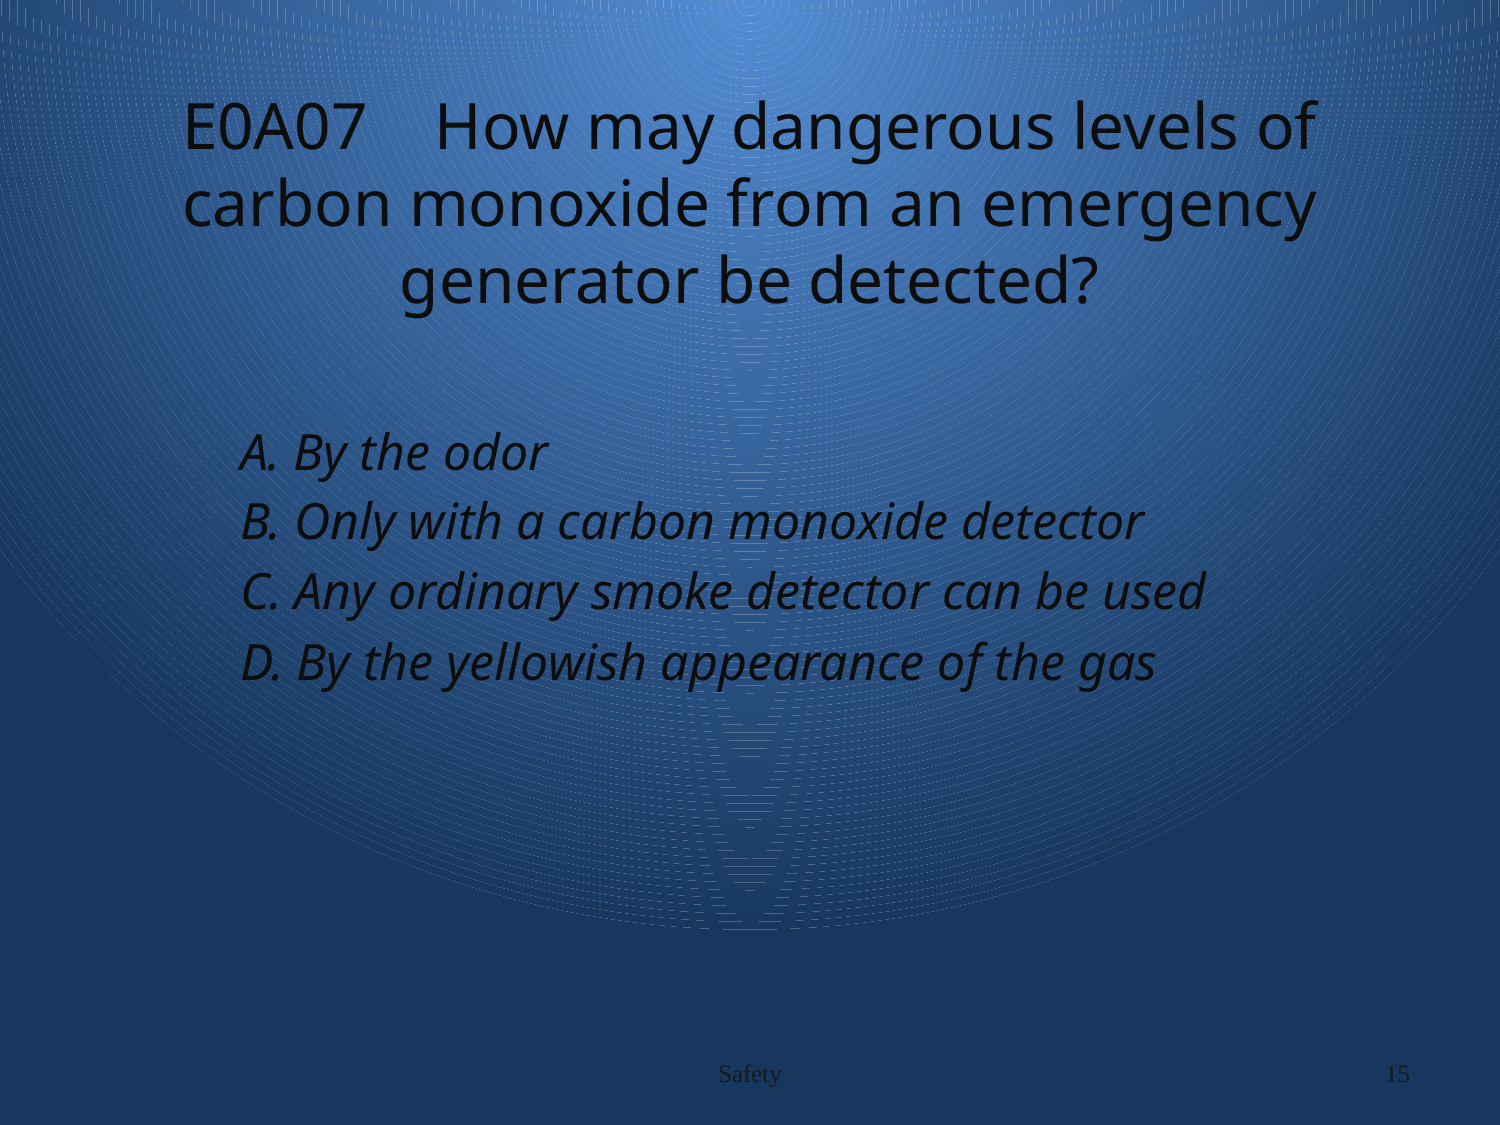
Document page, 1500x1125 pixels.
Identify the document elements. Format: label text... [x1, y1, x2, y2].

footer Safety [512, 1042, 988, 1103]
title E0A07 How may dangerous levels of carbon monoxide from an emergency generator be detected? [62, 0, 1438, 325]
slide_number 15 [1074, 1042, 1425, 1103]
subtitle A. By the odor B. Only with a carbon monoxide detector C. Any ordinary smoke detector can be used D. By the yellowish appearance of the gas [225, 412, 1275, 1013]
